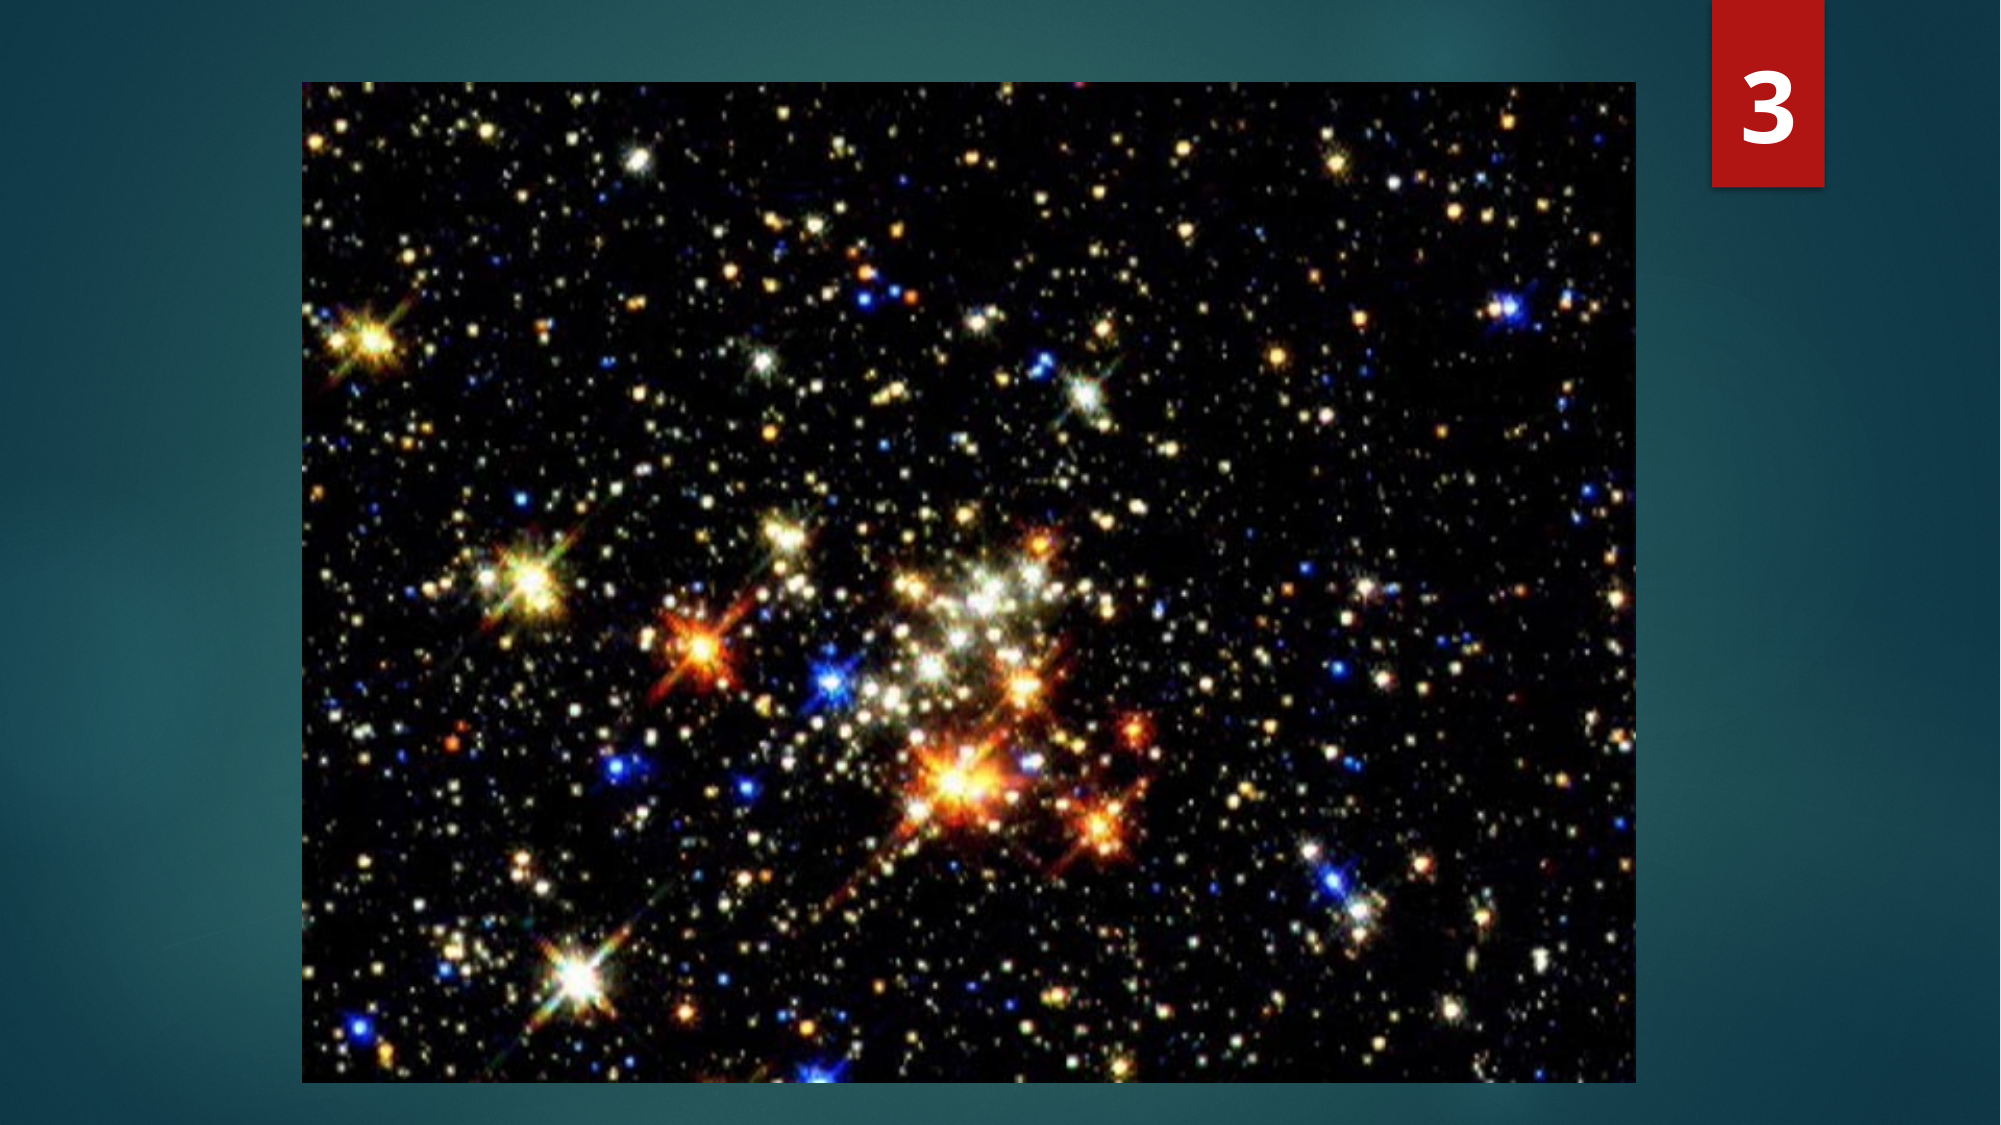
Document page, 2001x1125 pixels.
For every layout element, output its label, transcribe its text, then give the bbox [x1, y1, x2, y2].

picture [0, 0, 1636, 1125]
text_box 3 [1726, 35, 1915, 171]
